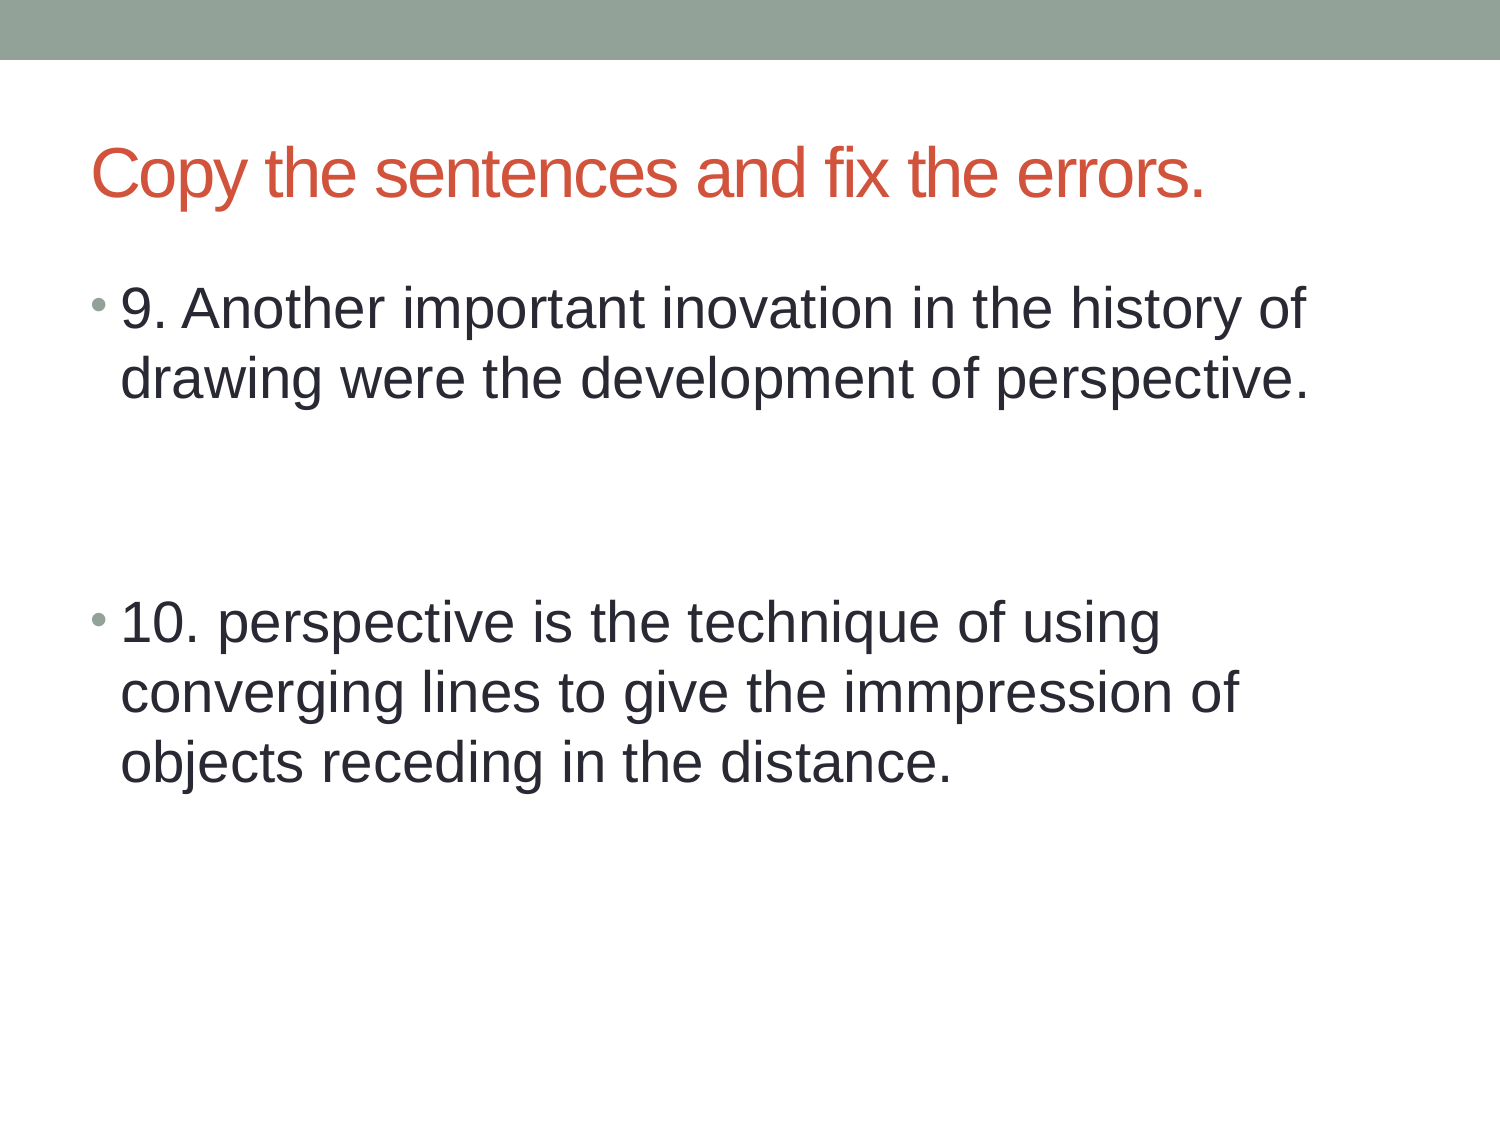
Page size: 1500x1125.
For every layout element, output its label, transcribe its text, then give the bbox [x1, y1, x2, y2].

list 9. Another important inovation in the history of drawing were the development of perspective. 10. perspective is the technique of using converging lines to give the immpression of objects receding in the distance. [75, 262, 1425, 1063]
title Copy the sentences and fix the errors. [75, 87, 1425, 250]
